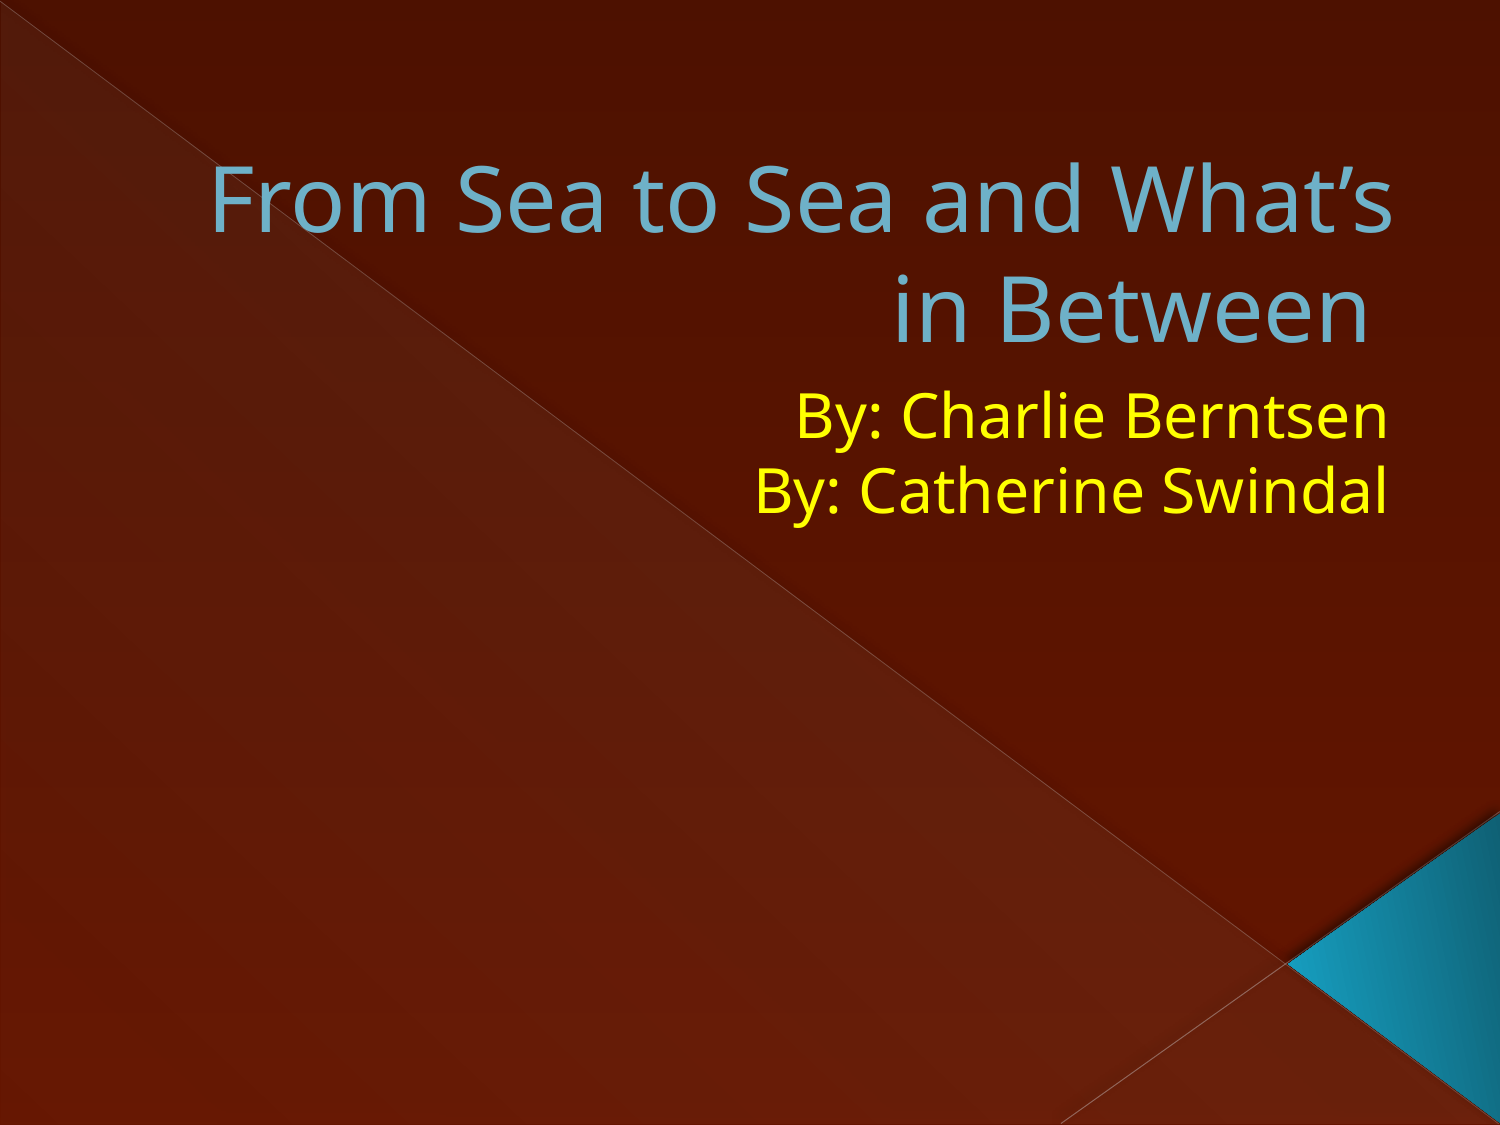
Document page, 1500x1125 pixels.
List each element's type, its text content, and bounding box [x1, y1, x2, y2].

title From Sea to Sea and What’s in Between [88, 127, 1412, 369]
subtitle By: Charlie Berntsen By: Catherine Swindal [88, 369, 1412, 657]
